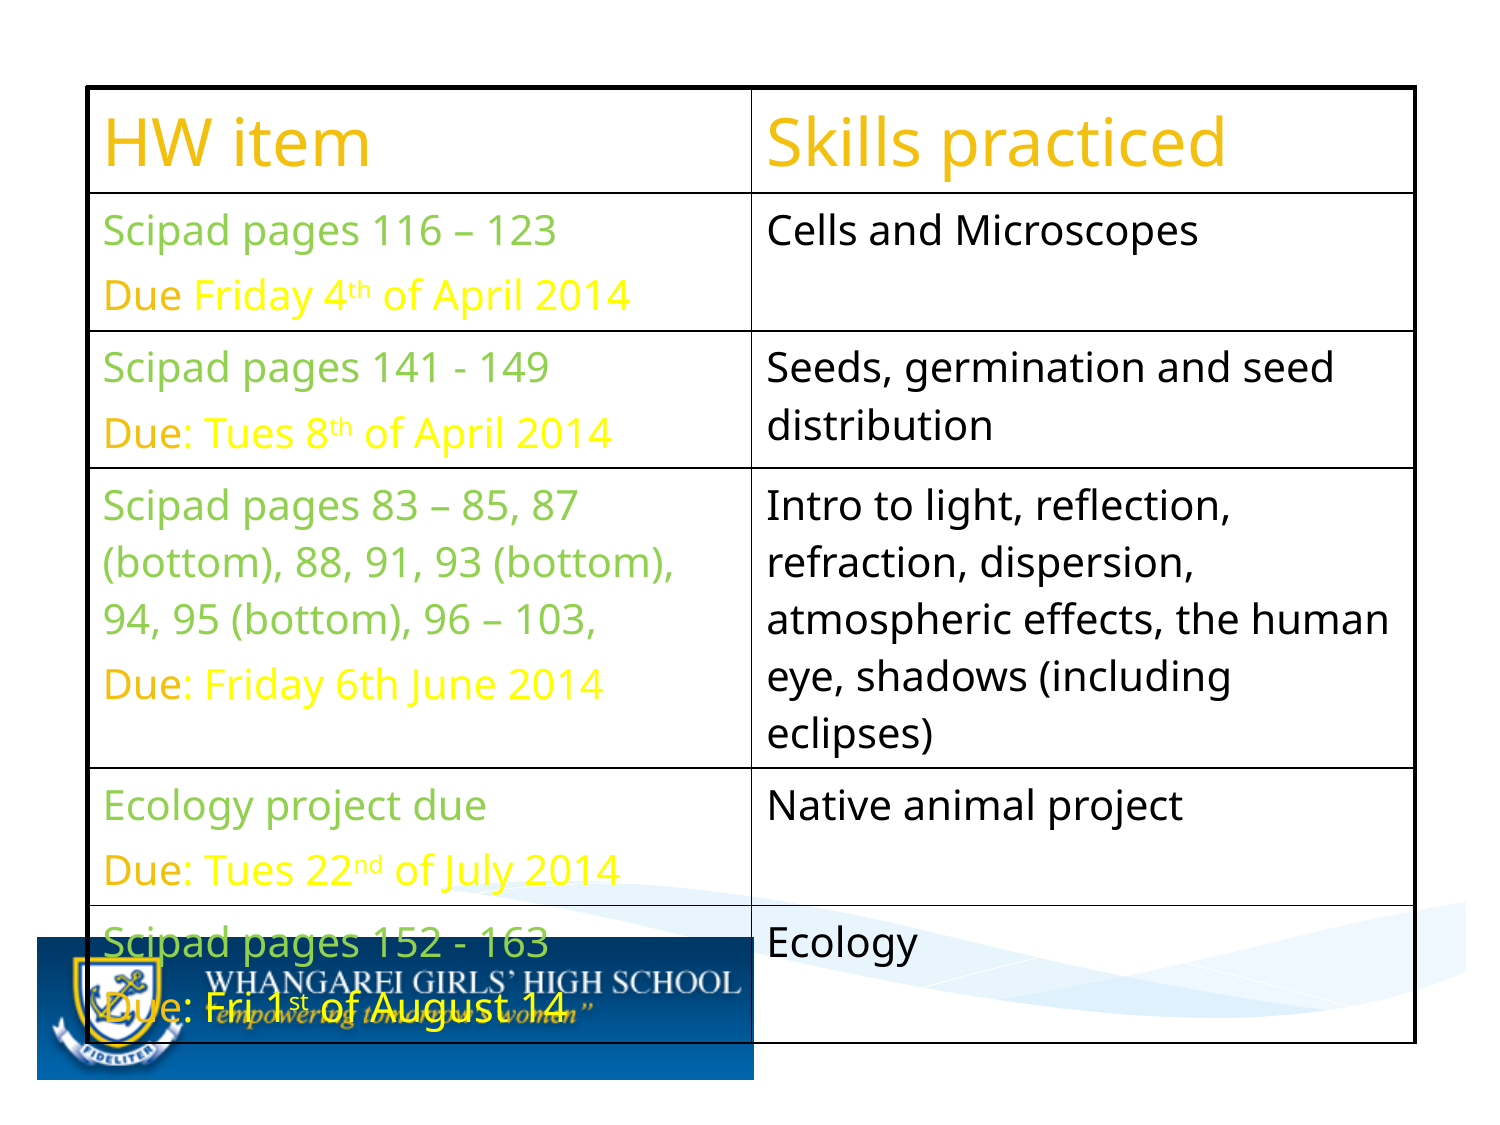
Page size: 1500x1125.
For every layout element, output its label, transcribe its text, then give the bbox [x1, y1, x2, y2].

table_cell Scipad pages 152 - 163 Due: Fri 1st of August 14 [90, 906, 751, 935]
table_cell Cells and Microscopes [752, 194, 1413, 330]
table_cell Scipad pages 83 – 85, 87 (bottom), 88, 91, 93 (bottom), 94, 95 (bottom), 96 – 103, Due: Friday 6th June 2014 [90, 469, 751, 767]
table_cell Ecology project due Due: Tues 22nd of July 2014 [90, 769, 751, 905]
table_header HW item [90, 90, 751, 192]
table_header Skills practiced [752, 90, 1413, 192]
table_cell Ecology [752, 906, 1413, 1042]
table_cell Seeds, germination and seed distribution [752, 332, 1413, 467]
table_cell Intro to light, reflection, refraction, dispersion, atmospheric effects, the human eye, shadows (including eclipses) [752, 469, 1413, 767]
picture [37, 937, 754, 1080]
table_cell Scipad pages 141 - 149 Due: Tues 8th of April 2014 [90, 332, 751, 467]
table_cell Scipad pages 116 – 123 Due Friday 4th of April 2014 [90, 194, 751, 330]
table_cell Native animal project [752, 769, 1413, 905]
